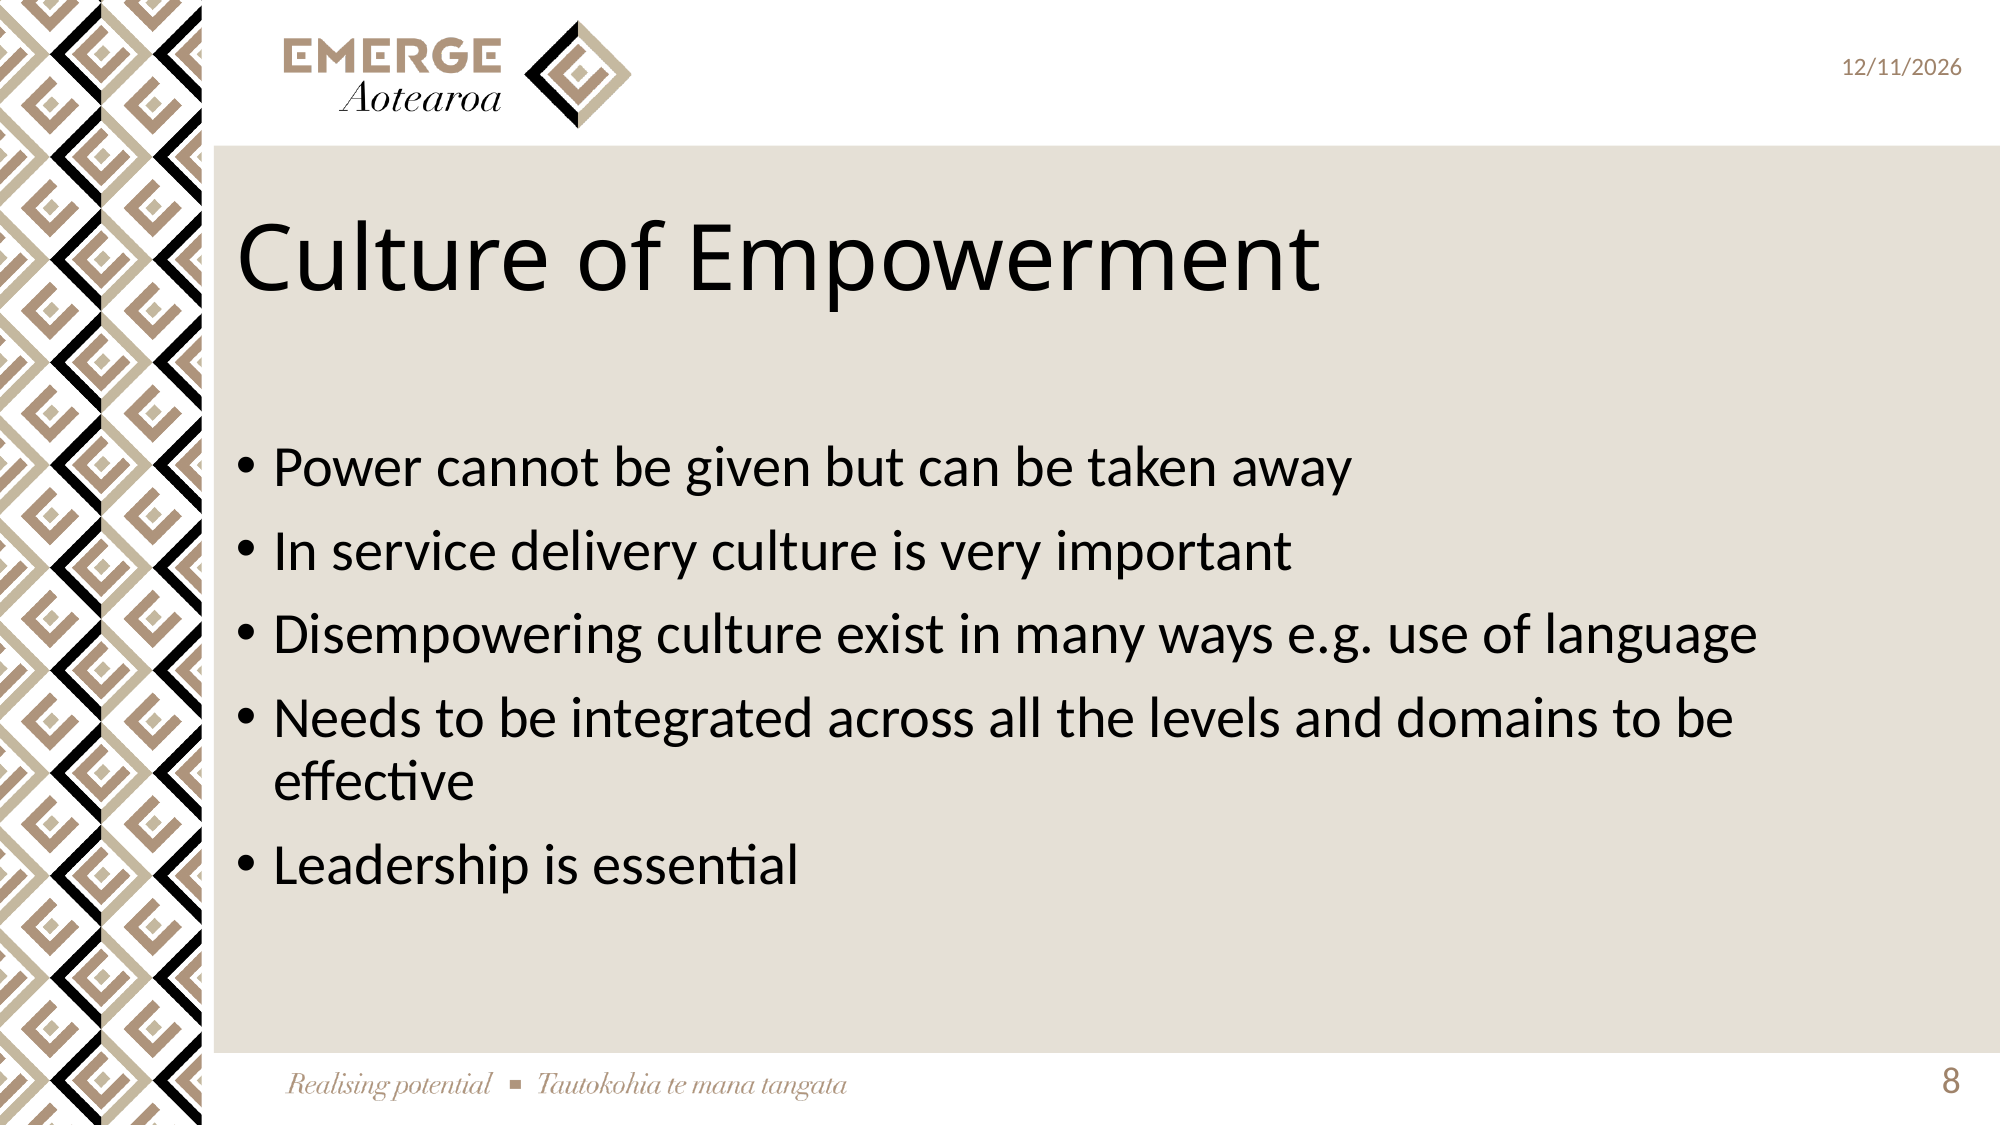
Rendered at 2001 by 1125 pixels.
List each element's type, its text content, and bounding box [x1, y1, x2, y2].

picture [281, 20, 632, 131]
picture [0, 0, 202, 1125]
picture [285, 1053, 864, 1101]
list Power cannot be given but can be taken away In service delivery culture is very important Disempowering culture exist in many ways e.g. use of language Needs to be integrated across all the levels and domains to be effective Leadership is essential [220, 337, 1946, 1052]
title Culture of Empowerment [220, 152, 1946, 337]
